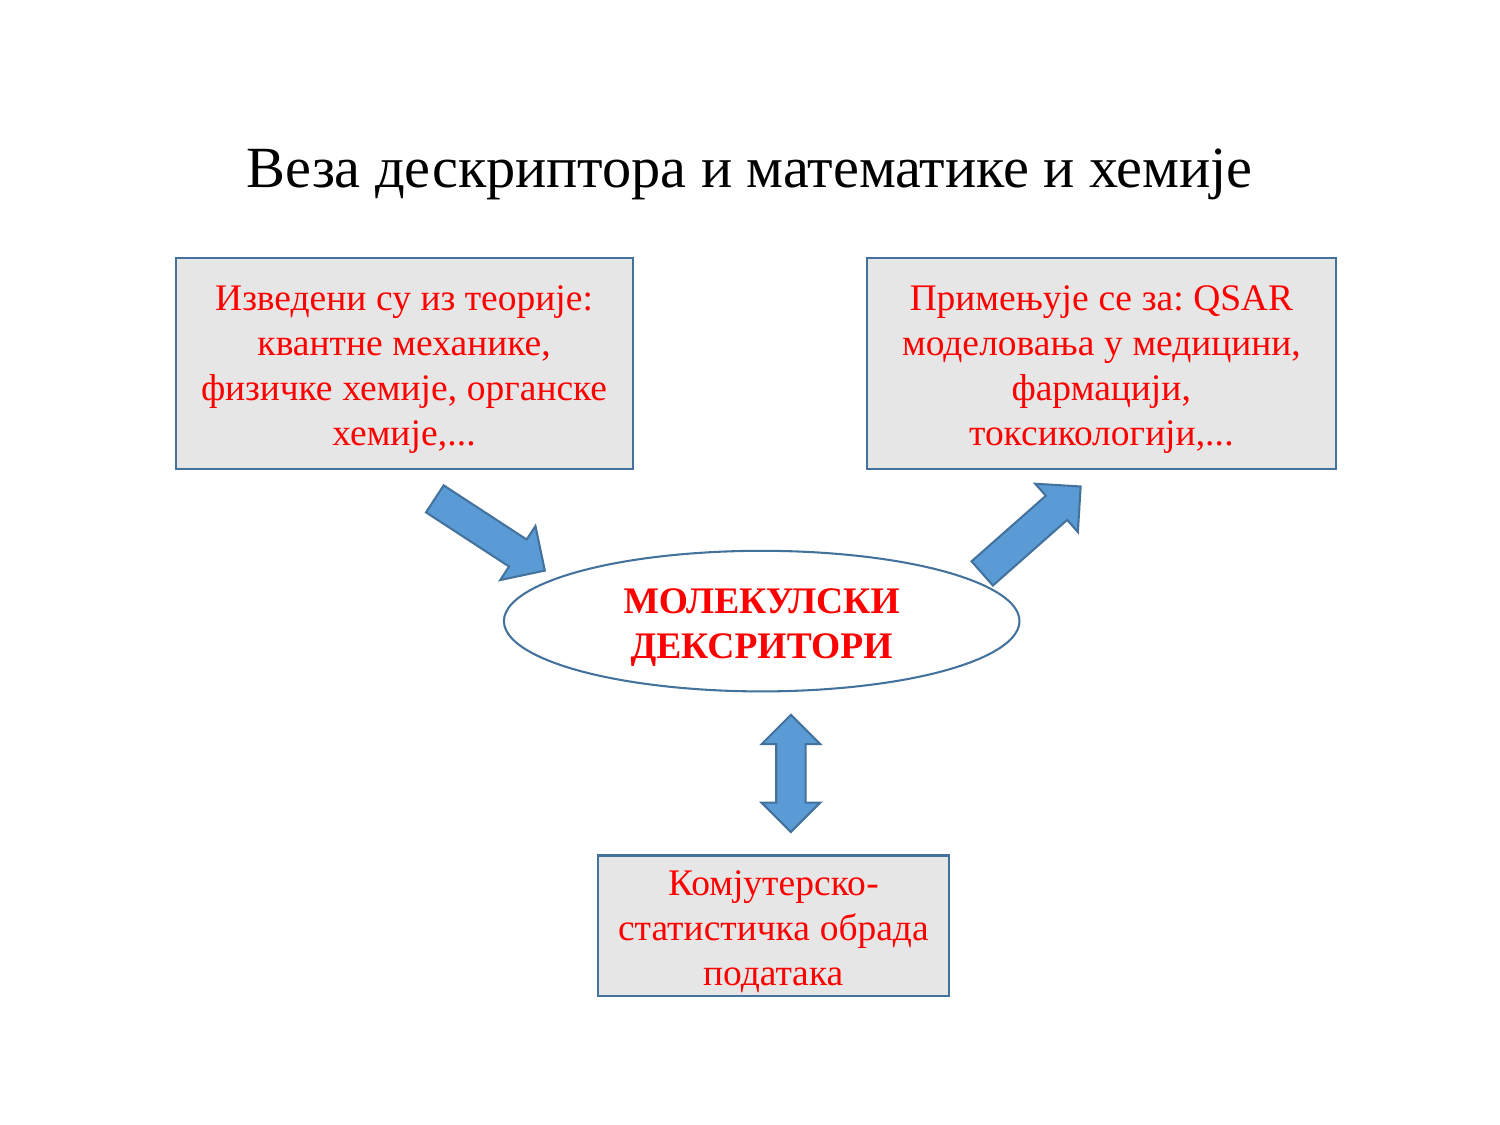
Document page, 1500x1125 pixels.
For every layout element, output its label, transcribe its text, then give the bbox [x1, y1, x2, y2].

text_box [970, 482, 1082, 587]
text_box Примењује се за: QSAR моделовања у медицини, фармацији, токсикологији,... [866, 257, 1337, 470]
text_box Изведени су из теорије: квантне механике, физичке хемије, органске хемије,... [175, 257, 634, 470]
title Веза дескриптора и математике и хемије [103, 59, 1397, 278]
text_box [424, 483, 547, 582]
text_box Комјутерско-статистичка обрада података [597, 854, 950, 997]
text_box МОЛЕКУЛСКИ ДЕКСРИТОРИ [502, 549, 1021, 693]
text_box [759, 713, 823, 834]
